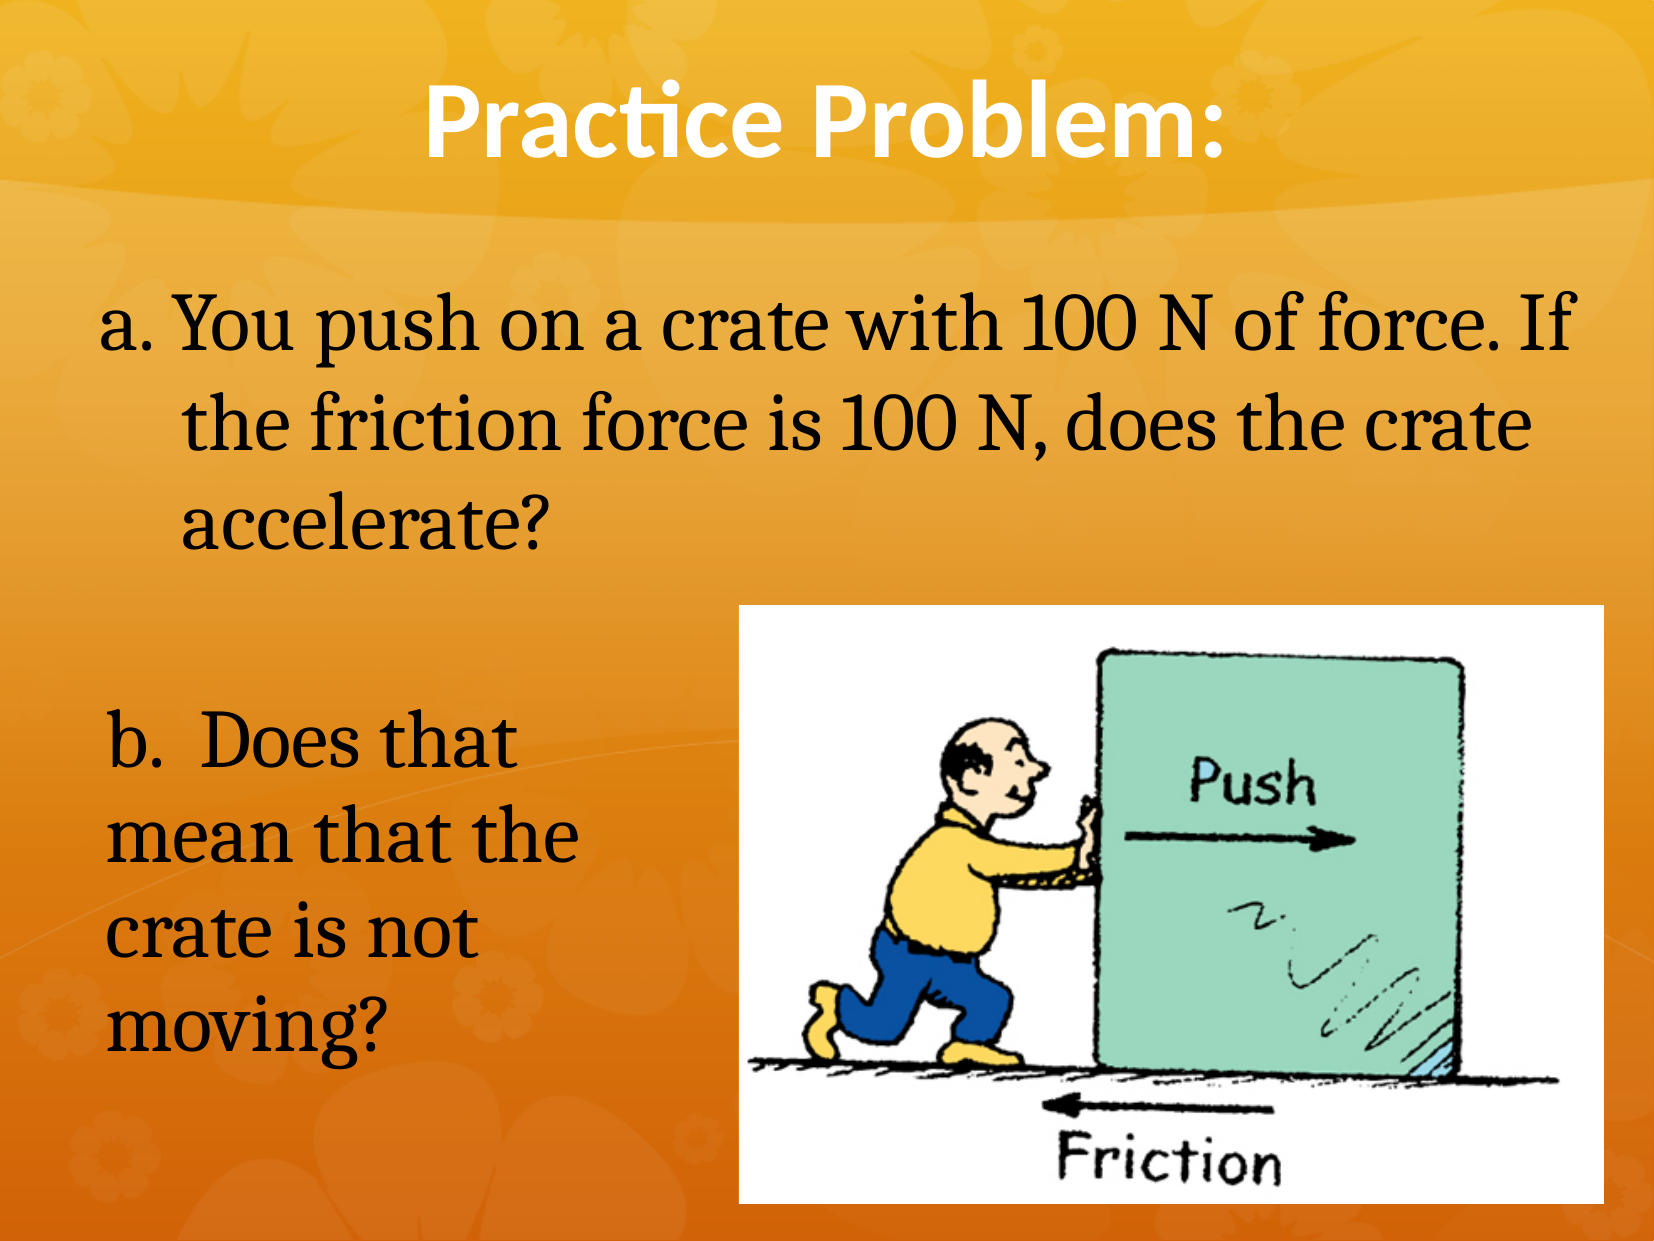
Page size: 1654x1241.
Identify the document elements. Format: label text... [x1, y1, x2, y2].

text_box b. Does that mean that the crate is not moving? [88, 682, 714, 1162]
picture [0, 0, 1654, 1240]
list a. You push on a crate with 100 N of force. If the friction force is 100 N, does the crate accelerate? [82, 258, 1596, 612]
title Practice Problem: [140, 16, 1513, 223]
